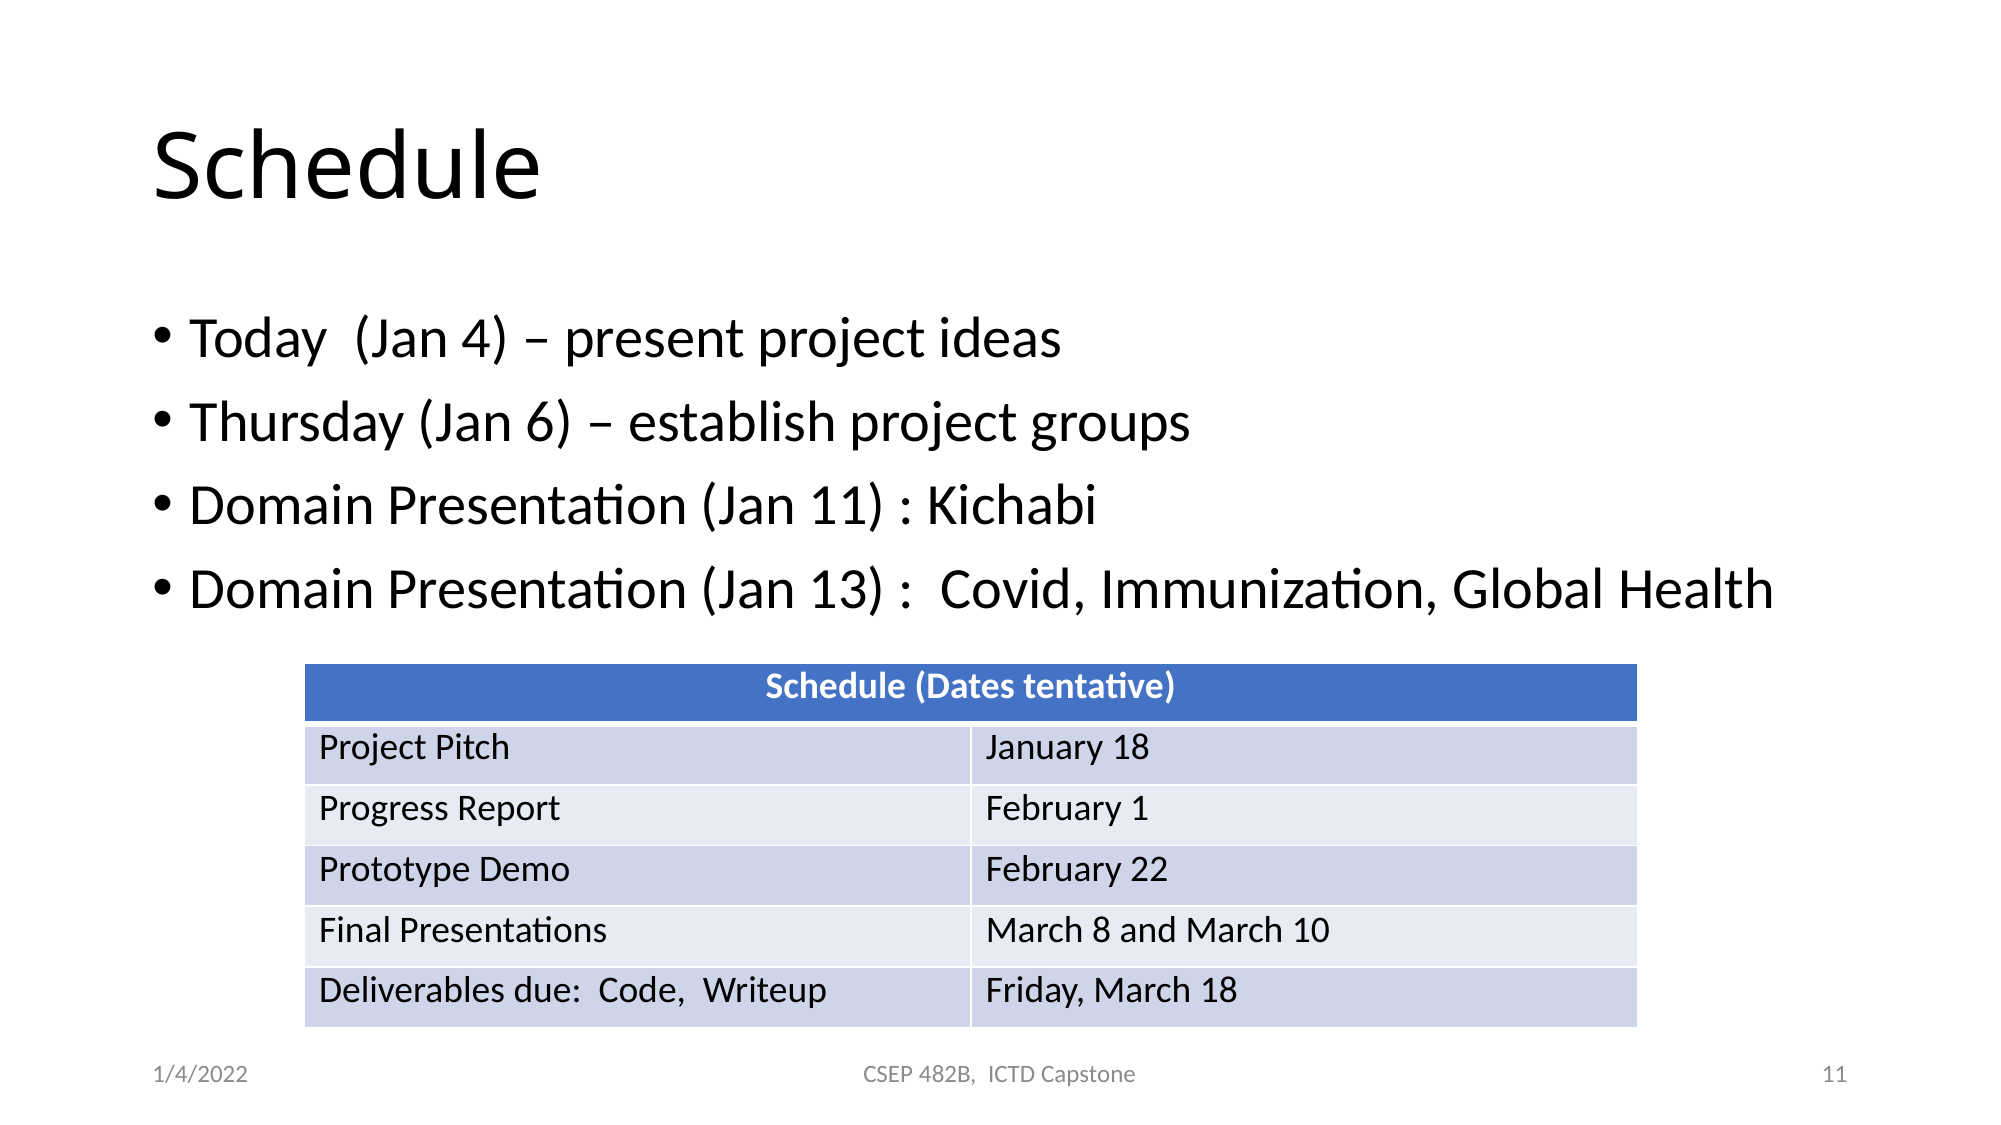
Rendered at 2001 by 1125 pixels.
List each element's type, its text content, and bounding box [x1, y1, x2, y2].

footer CSEP 482B, ICTD Capstone [662, 1042, 1338, 1103]
table_cell Final Presentations [305, 907, 970, 966]
table_cell Prototype Demo [305, 846, 970, 905]
title Schedule [137, 59, 1863, 278]
table_cell February 22 [972, 846, 1637, 905]
table_cell Friday, March 18 [972, 968, 1637, 1027]
table_cell January 18 [972, 727, 1637, 784]
slide_number 11 [1412, 1042, 1863, 1103]
table_header Schedule (Dates tentative) [305, 664, 1637, 721]
table_cell February 1 [972, 786, 1637, 845]
list Today (Jan 4) – present project ideas Thursday (Jan 6) – establish project groups Domain Presentation (Jan 11) : Kichabi Domain Presentation (Jan 13) : Covid, Immunization, Global Health [137, 299, 1863, 1014]
table_cell March 8 and March 10 [972, 907, 1637, 966]
table_cell Progress Report [305, 786, 970, 845]
table_cell Project Pitch [305, 727, 970, 784]
table_cell Deliverables due: Code, Writeup [305, 968, 970, 1027]
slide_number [137, 1042, 588, 1103]
